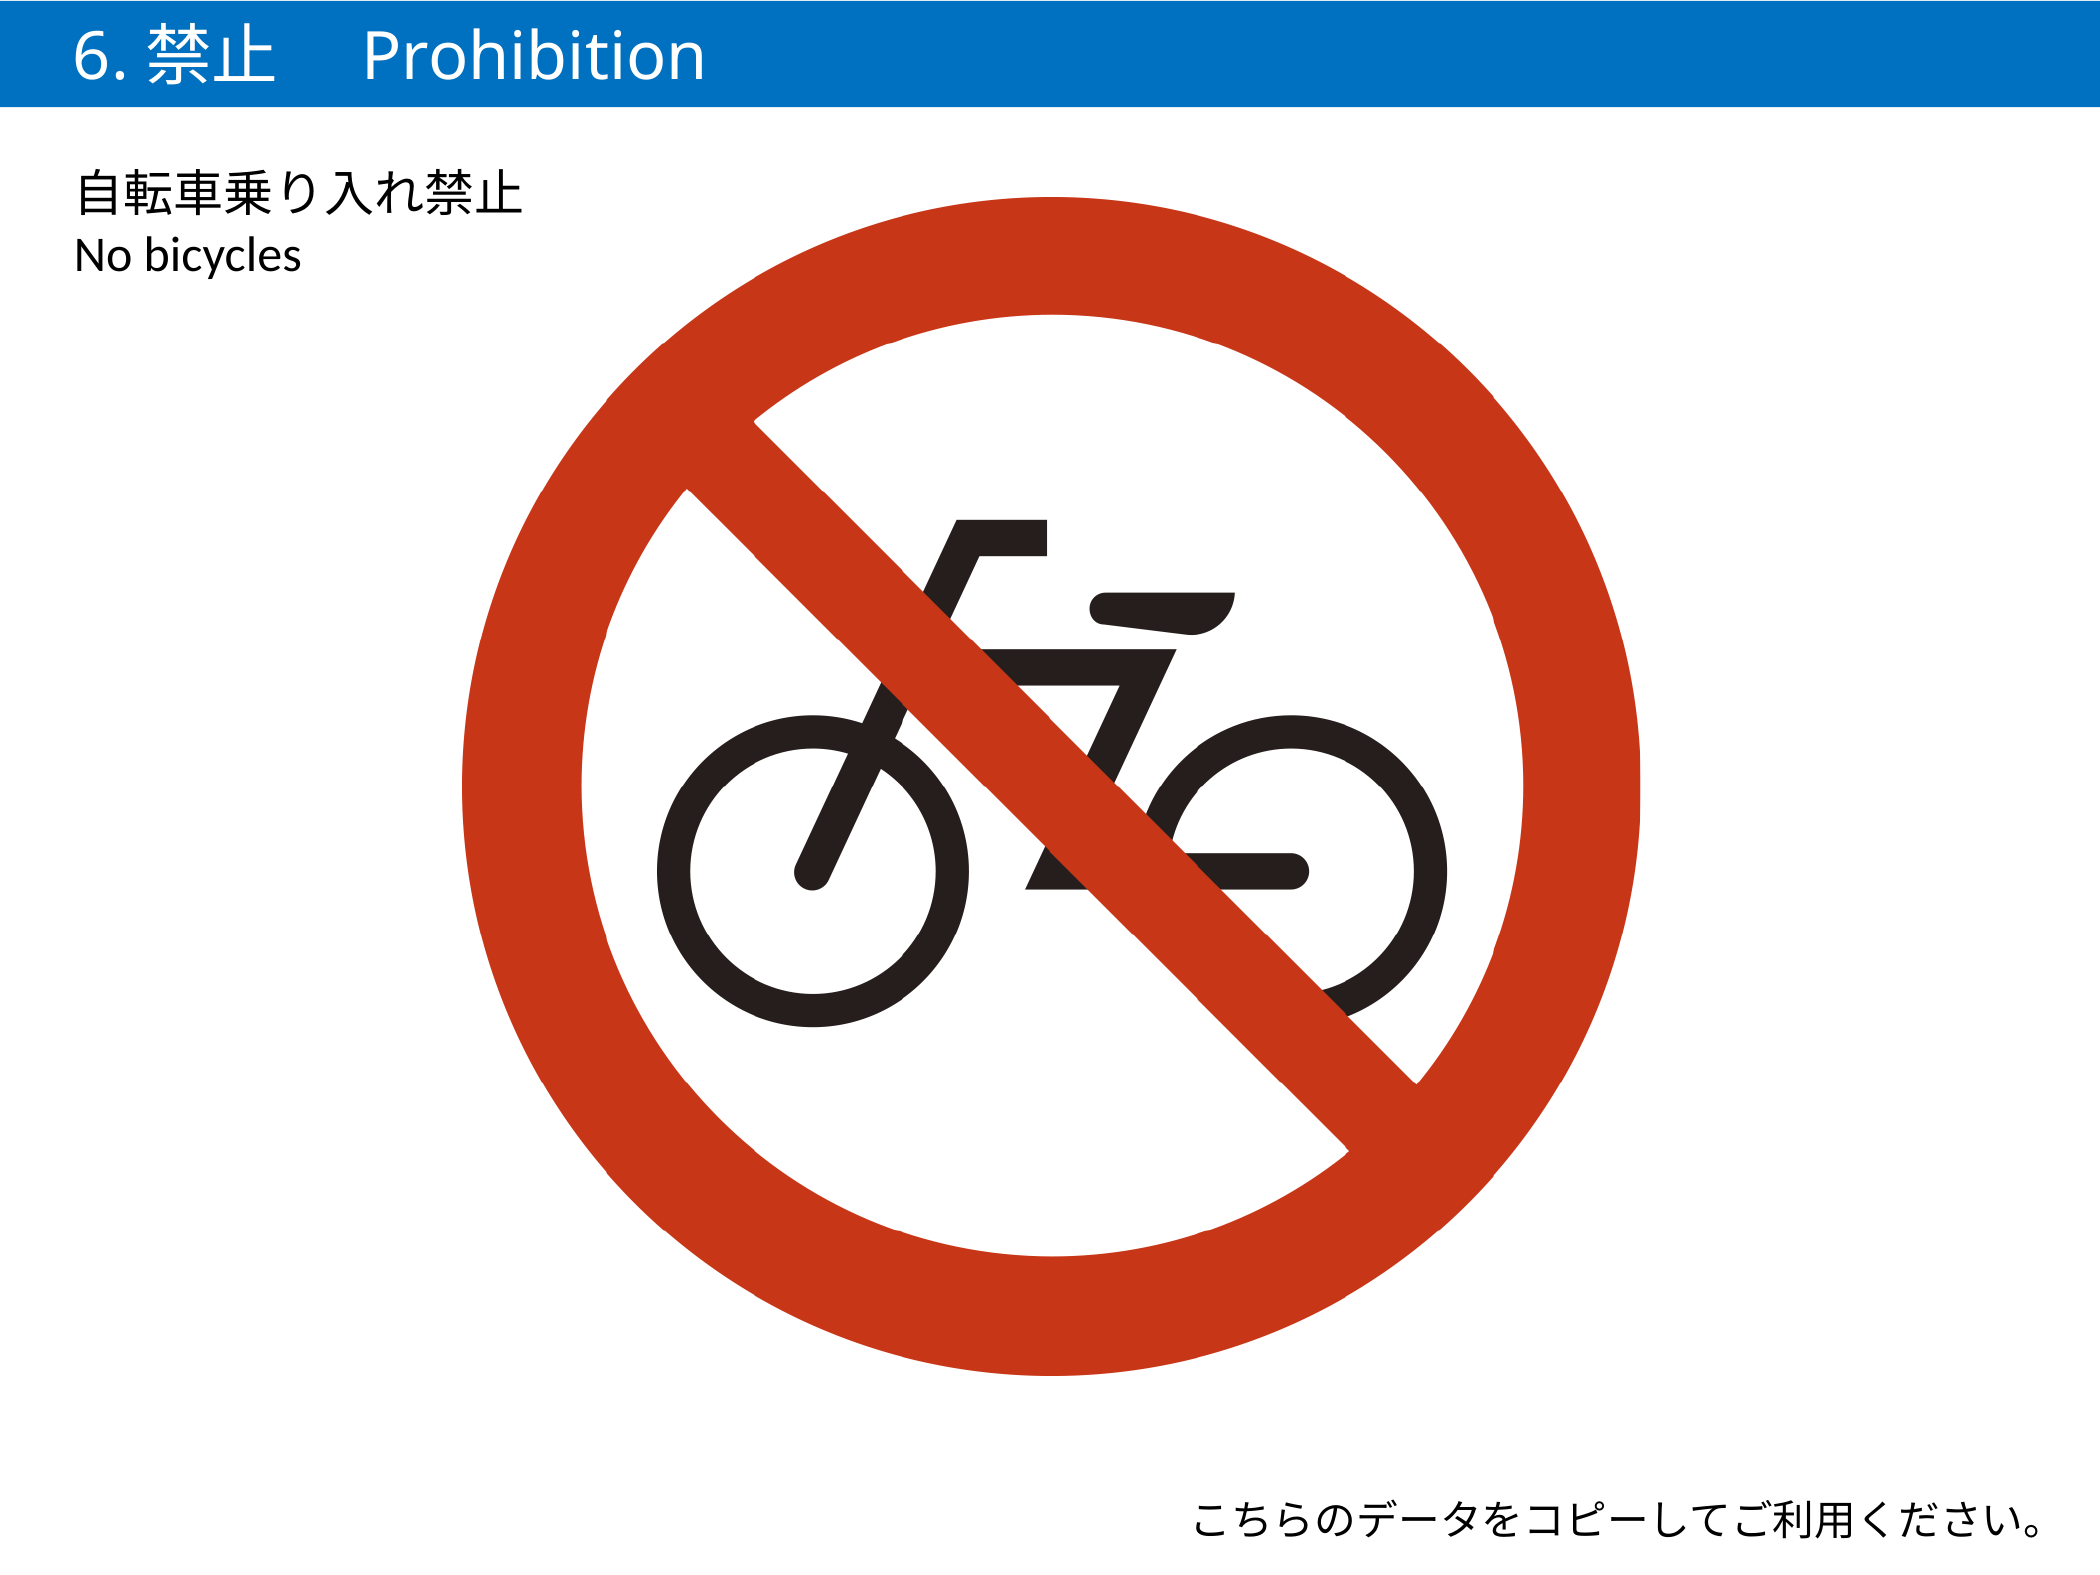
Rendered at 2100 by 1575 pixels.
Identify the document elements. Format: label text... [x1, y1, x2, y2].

text_box [0, 0, 2100, 108]
text_box 6.禁止 Prohibition [58, 5, 724, 101]
text_box こちらのデータをコピーしてご利用ください。 [1174, 1486, 2081, 1552]
picture [459, 196, 1641, 1378]
text_box 自転車乗り入れ禁止 No bicycles [59, 153, 539, 289]
